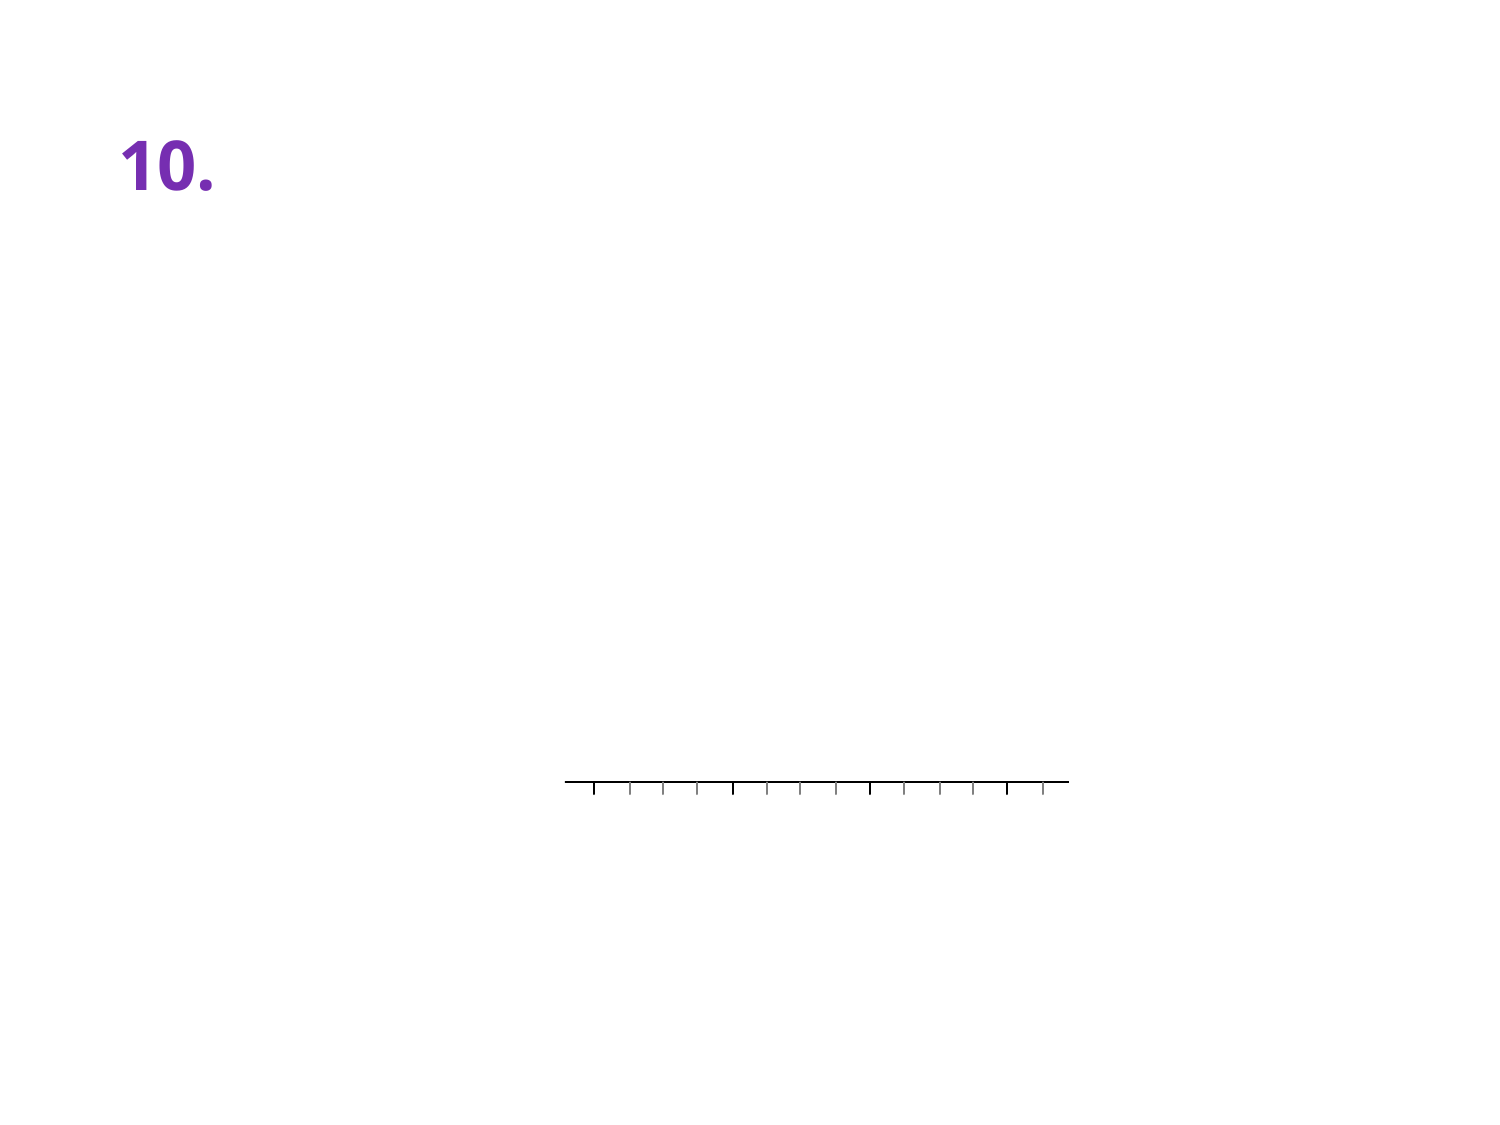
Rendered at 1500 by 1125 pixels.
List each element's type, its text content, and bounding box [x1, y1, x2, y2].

title 10. [103, 59, 1397, 278]
picture [564, 460, 1069, 796]
